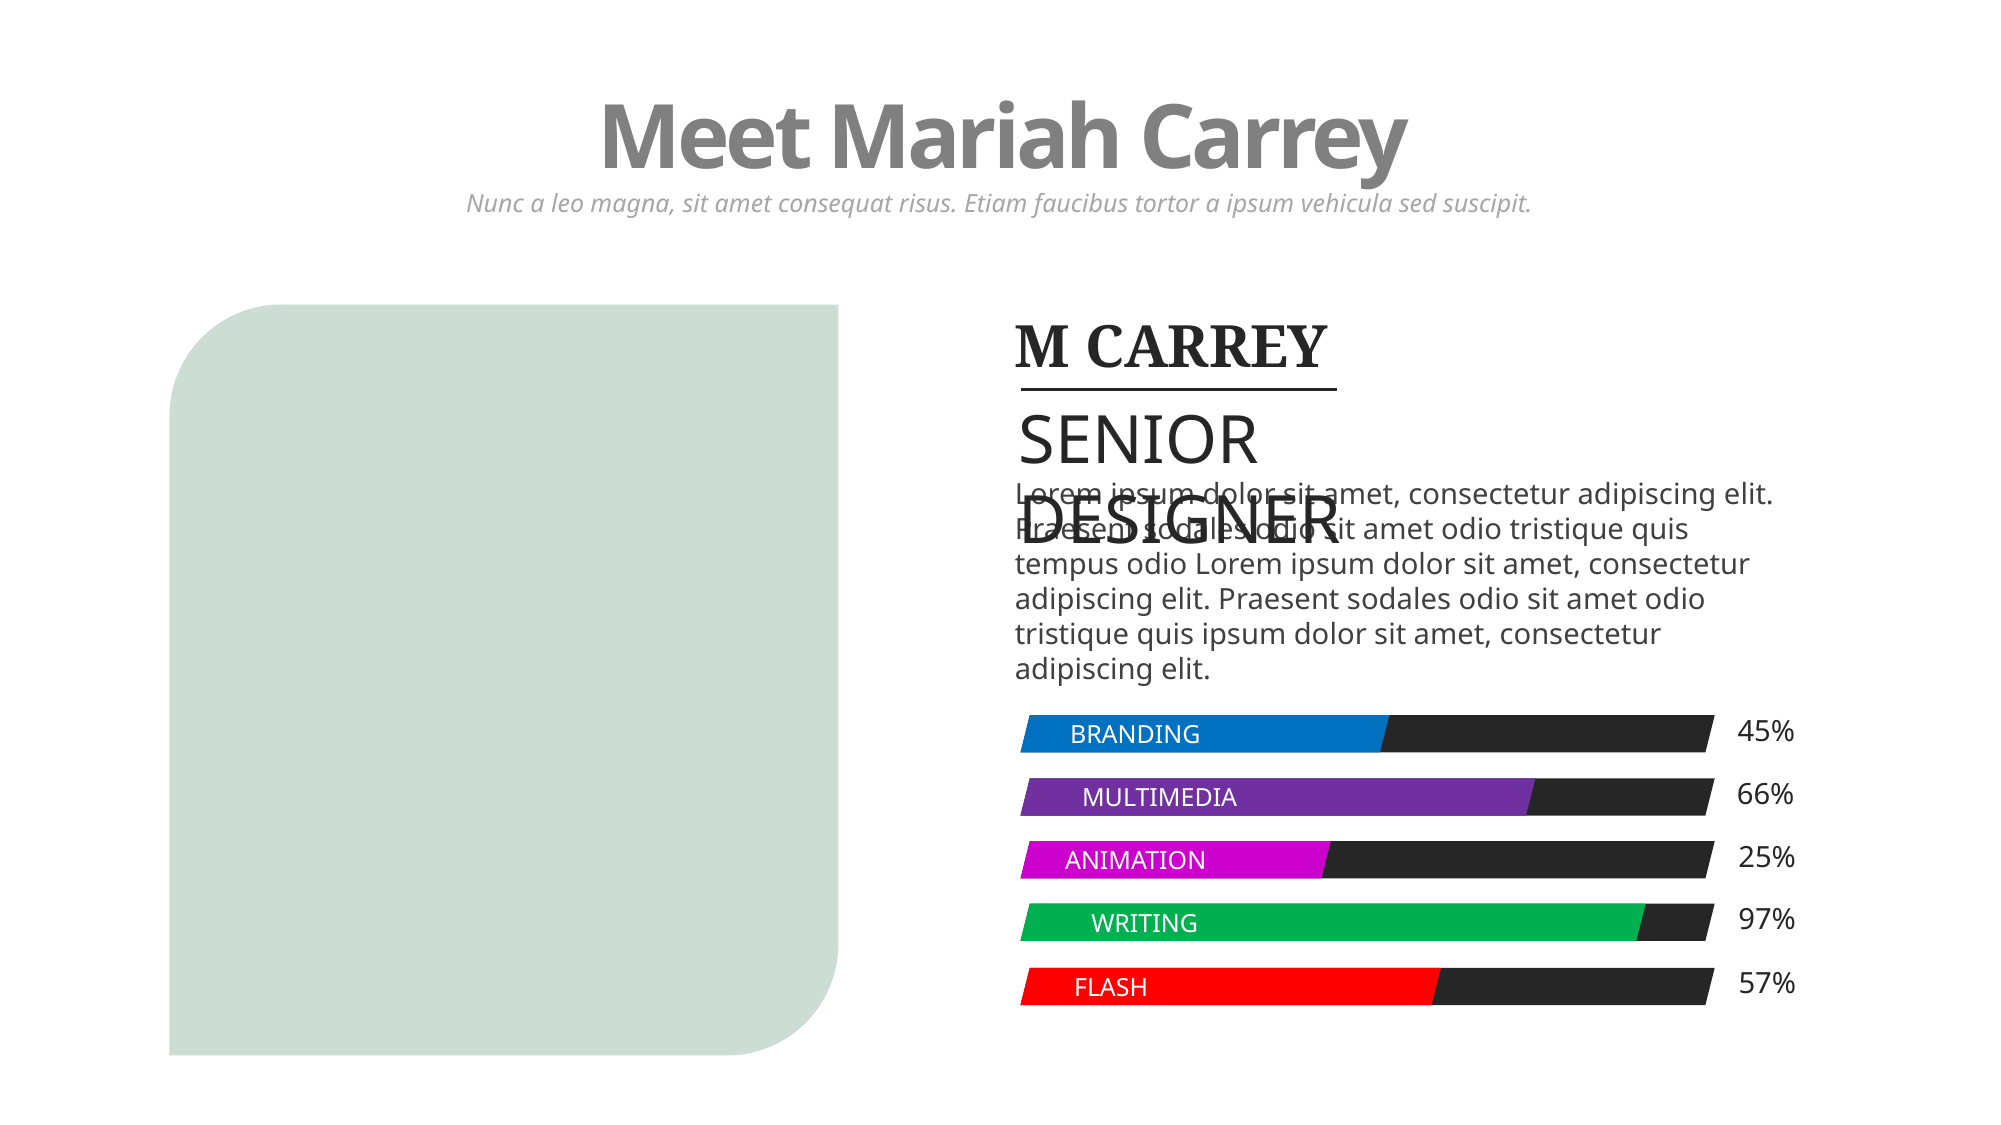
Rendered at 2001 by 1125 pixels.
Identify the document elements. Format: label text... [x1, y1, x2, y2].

text_box FLASH [1019, 966, 1443, 1007]
text_box Meet Mariah Carrey [587, 74, 1420, 182]
text_box 45% [1722, 704, 1810, 755]
text_box M CARREY [999, 302, 1791, 387]
text_box SENIOR DESIGNER [1003, 389, 1424, 564]
text_box [1433, 966, 1717, 1007]
text_box ANIMATION [1019, 840, 1333, 880]
text_box Lorem ipsum dolor sit amet, consectetur adipiscing elit. Praesent sodales odio sit amet odio tristique quis tempus odio Lorem ipsum dolor sit amet, consectetur adipiscing elit. Praesent sodales odio sit amet odio tristique quis ipsum dolor sit amet, consectetur adipiscing elit. [999, 467, 1815, 693]
text_box BRANDING [1019, 714, 1391, 754]
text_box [169, 304, 839, 1056]
text_box 57% [1723, 957, 1811, 1008]
text_box 25% [1723, 830, 1811, 881]
text_box 97% [1723, 893, 1811, 943]
text_box Nunc a leo magna, sit amet consequat risus. Etiam faucibus tortor a ipsum vehicula sed suscipit. [123, 182, 1884, 223]
text_box 66% [1721, 767, 1810, 818]
text_box WRITING [1019, 902, 1648, 942]
text_box [1528, 777, 1717, 817]
text_box [1381, 714, 1717, 754]
text_box MULTIMEDIA [1019, 777, 1537, 817]
text_box [1638, 902, 1717, 942]
text_box [1323, 840, 1717, 880]
